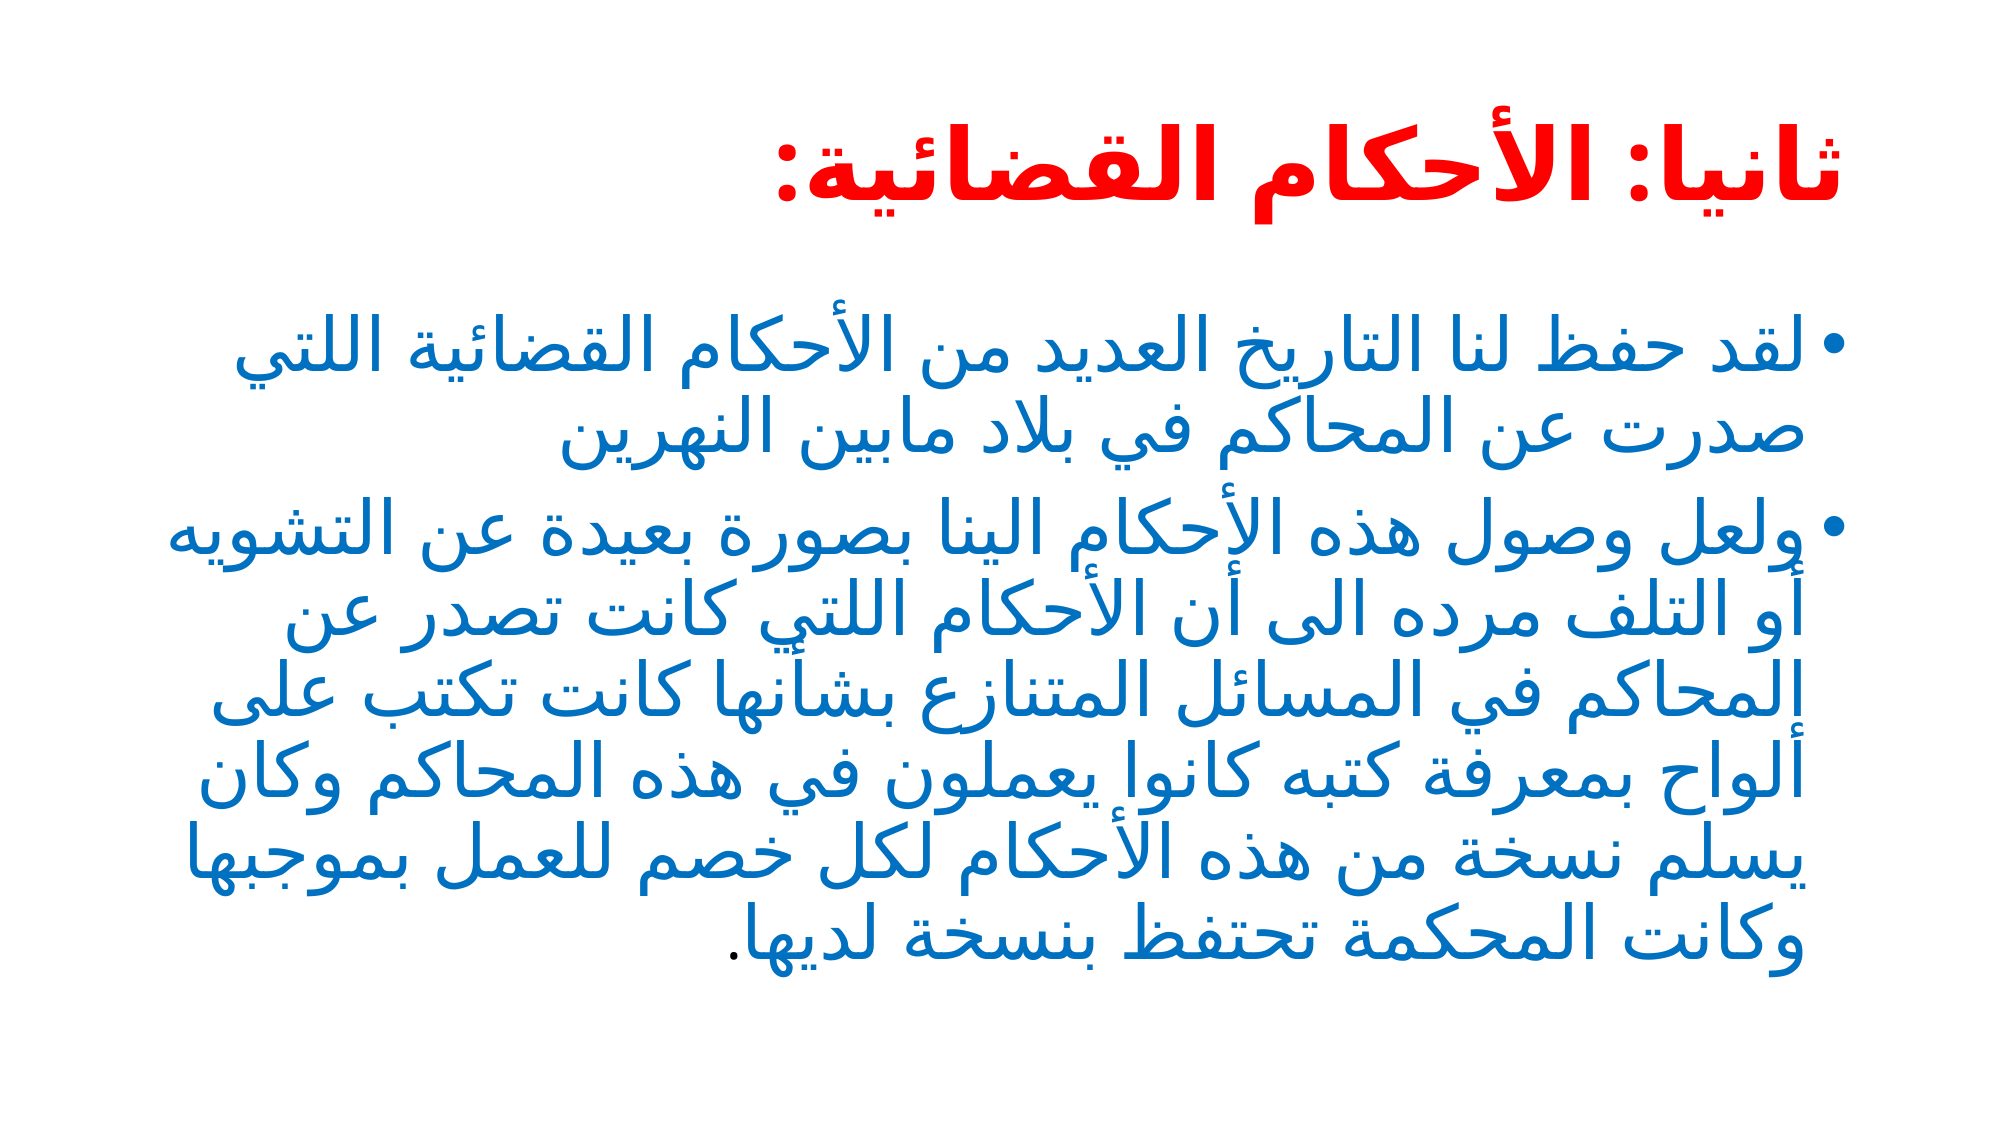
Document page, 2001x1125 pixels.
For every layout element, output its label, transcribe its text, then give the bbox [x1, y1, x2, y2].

list لقد حفظ لنا التاريخ العديد من الأحكام القضائية اللتي صدرت عن المحاكم في بلاد مابين النهرين ولعل وصول هذه الأحكام الينا بصورة بعيدة عن التشويه أو التلف مرده الى أن الأحكام اللتي كانت تصدر عن المحاكم في المسائل المتنازع بشأنها كانت تكتب على ألواح بمعرفة كتبه كانوا يعملون في هذه المحاكم وكان يسلم نسخة من هذه الأحكام لكل خصم للعمل بموجبها وكانت المحكمة تحتفظ بنسخة لديها. [137, 299, 1863, 1014]
title ثانيا: الأحكام القضائية: [137, 59, 1863, 278]
